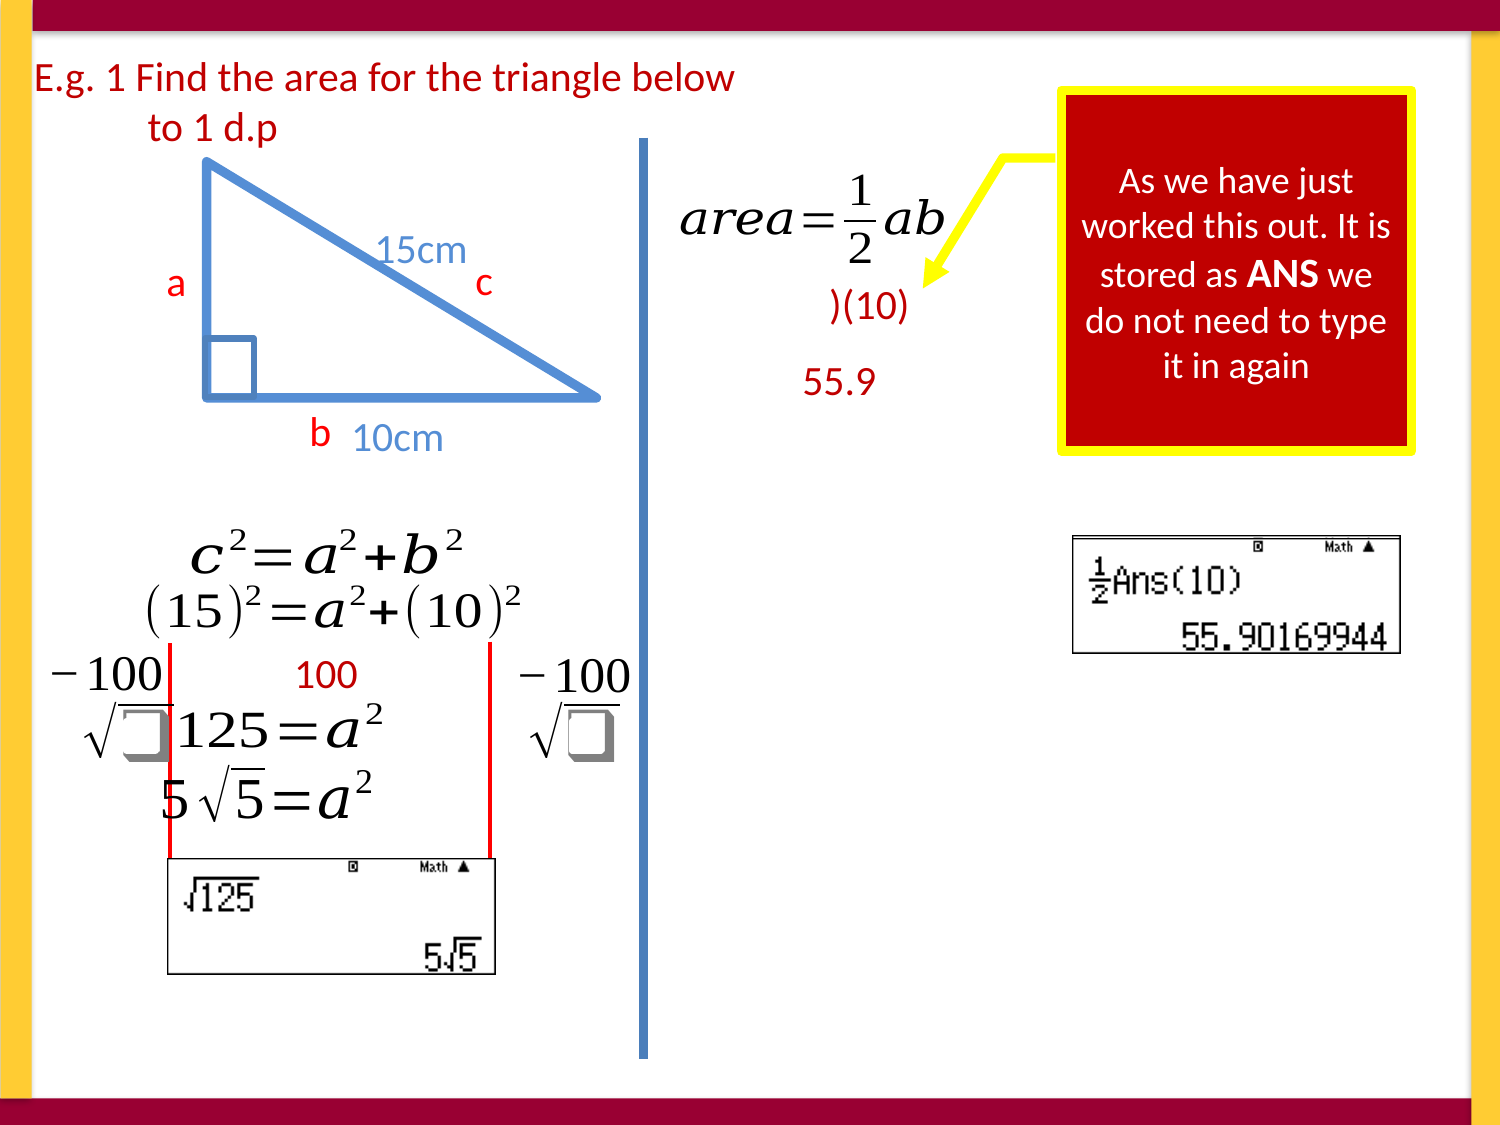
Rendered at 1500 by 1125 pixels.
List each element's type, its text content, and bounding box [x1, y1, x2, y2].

text_box 15cm [359, 214, 483, 279]
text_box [527, 698, 623, 766]
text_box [82, 698, 177, 766]
text_box c [460, 246, 509, 311]
text_box As we have just worked this out. It is stored as ANS we do not need to type it in again [922, 155, 1056, 289]
text_box [203, 336, 256, 399]
text_box [204, 159, 599, 401]
picture [167, 858, 496, 975]
text_box E.g. 1 Find the area for the triangle below to 1 d.p [18, 42, 751, 208]
text_box b [294, 397, 347, 462]
text_box a [151, 247, 202, 312]
text_box As we have just worked this out. It is stored as ANS we do not need to type it in again [1059, 88, 1414, 453]
picture [1071, 534, 1401, 655]
text_box 10cm [336, 402, 481, 567]
